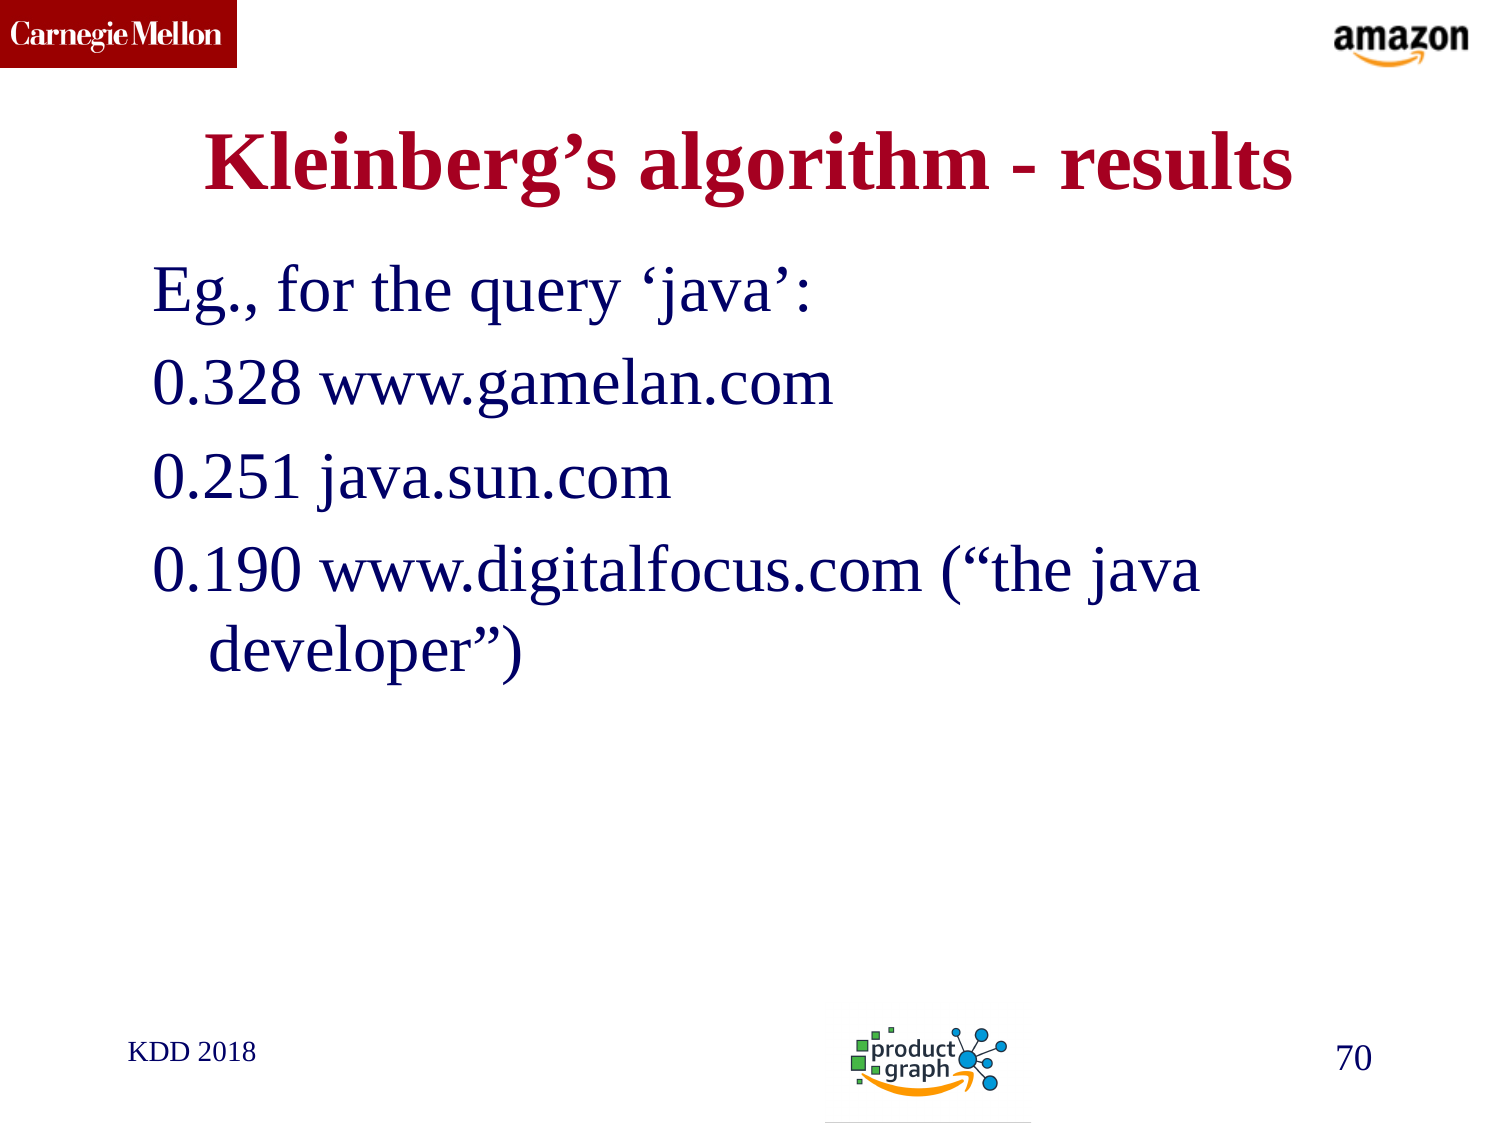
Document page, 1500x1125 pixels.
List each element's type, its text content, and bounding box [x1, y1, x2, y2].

picture [0, 0, 237, 68]
title Kleinberg’s algorithm - results [112, 99, 1388, 213]
picture [1322, 4, 1484, 88]
slide_number 70 [1074, 1024, 1388, 1101]
slide_number KDD 2018 [112, 1024, 426, 1101]
list Eg., for the query ‘java’: 0.328 www.gamelan.com 0.251 java.sun.com 0.190 www.digitalfocus.com (“the java developer”) [137, 237, 1388, 1001]
